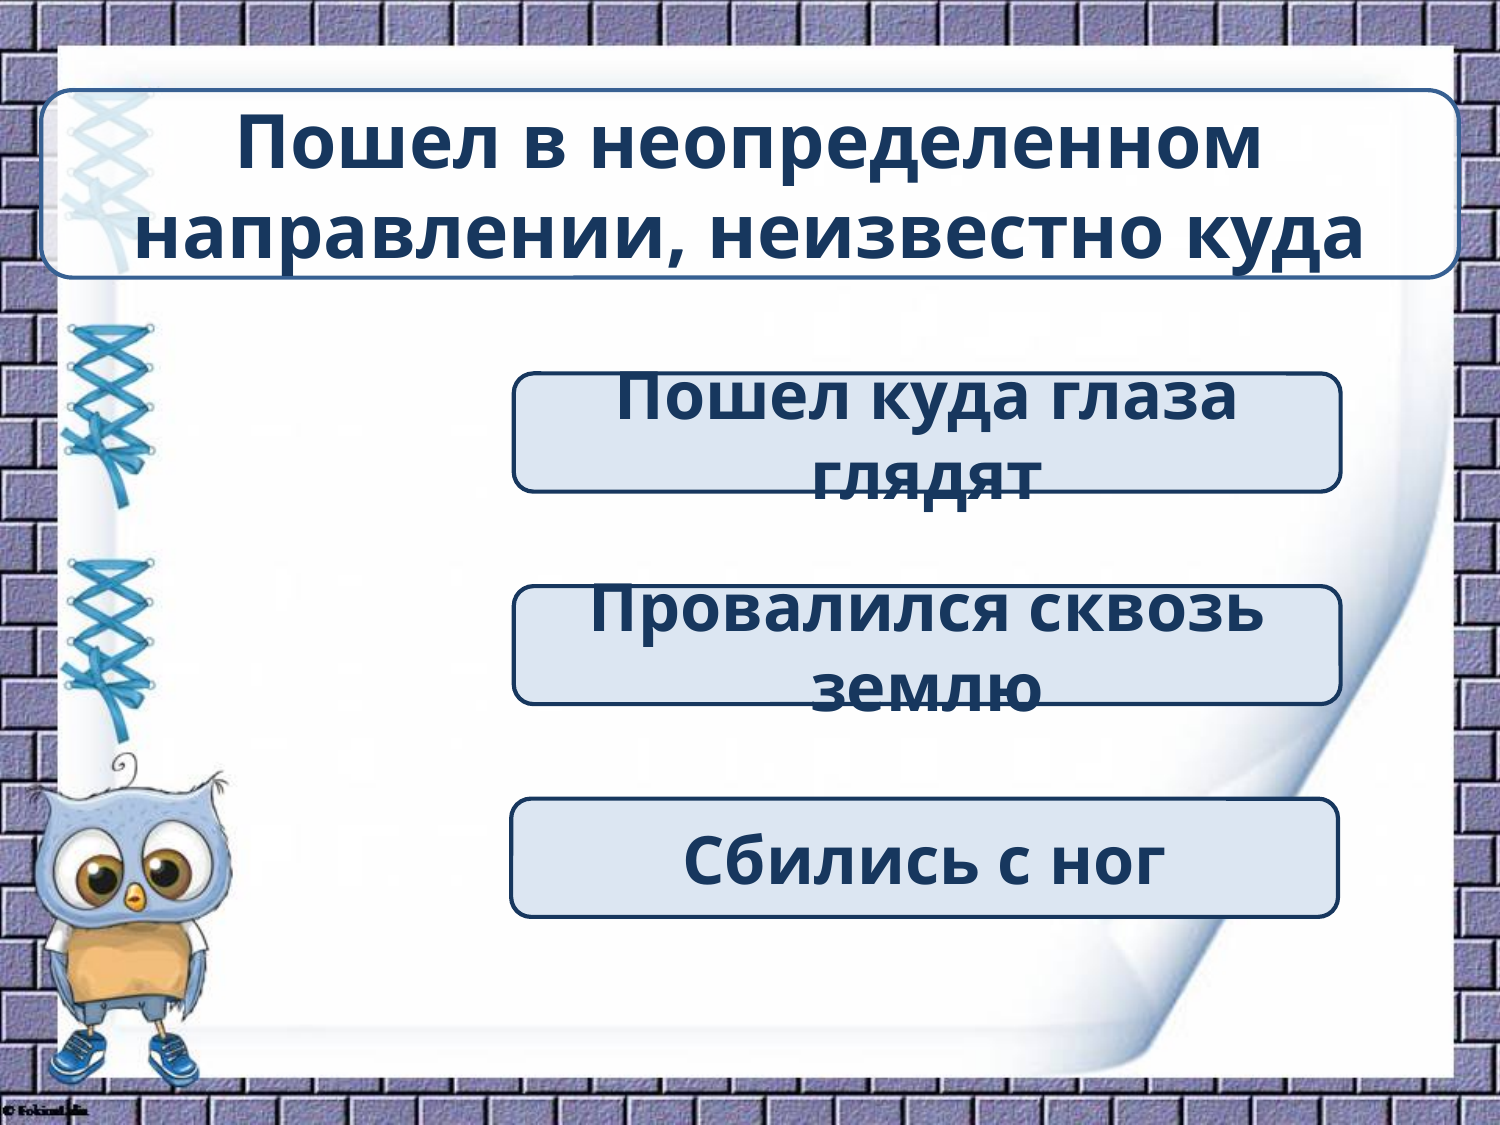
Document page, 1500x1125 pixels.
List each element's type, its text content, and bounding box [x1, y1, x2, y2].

text_box Провалился сквозь землю [511, 584, 1343, 707]
text_box Сбились с ног [509, 796, 1341, 919]
text_box Пошел куда глаза глядят [511, 371, 1343, 494]
text_box Пошел в неопределенном направлении, неизвестно куда [39, 88, 1461, 280]
picture [0, 0, 1500, 1125]
